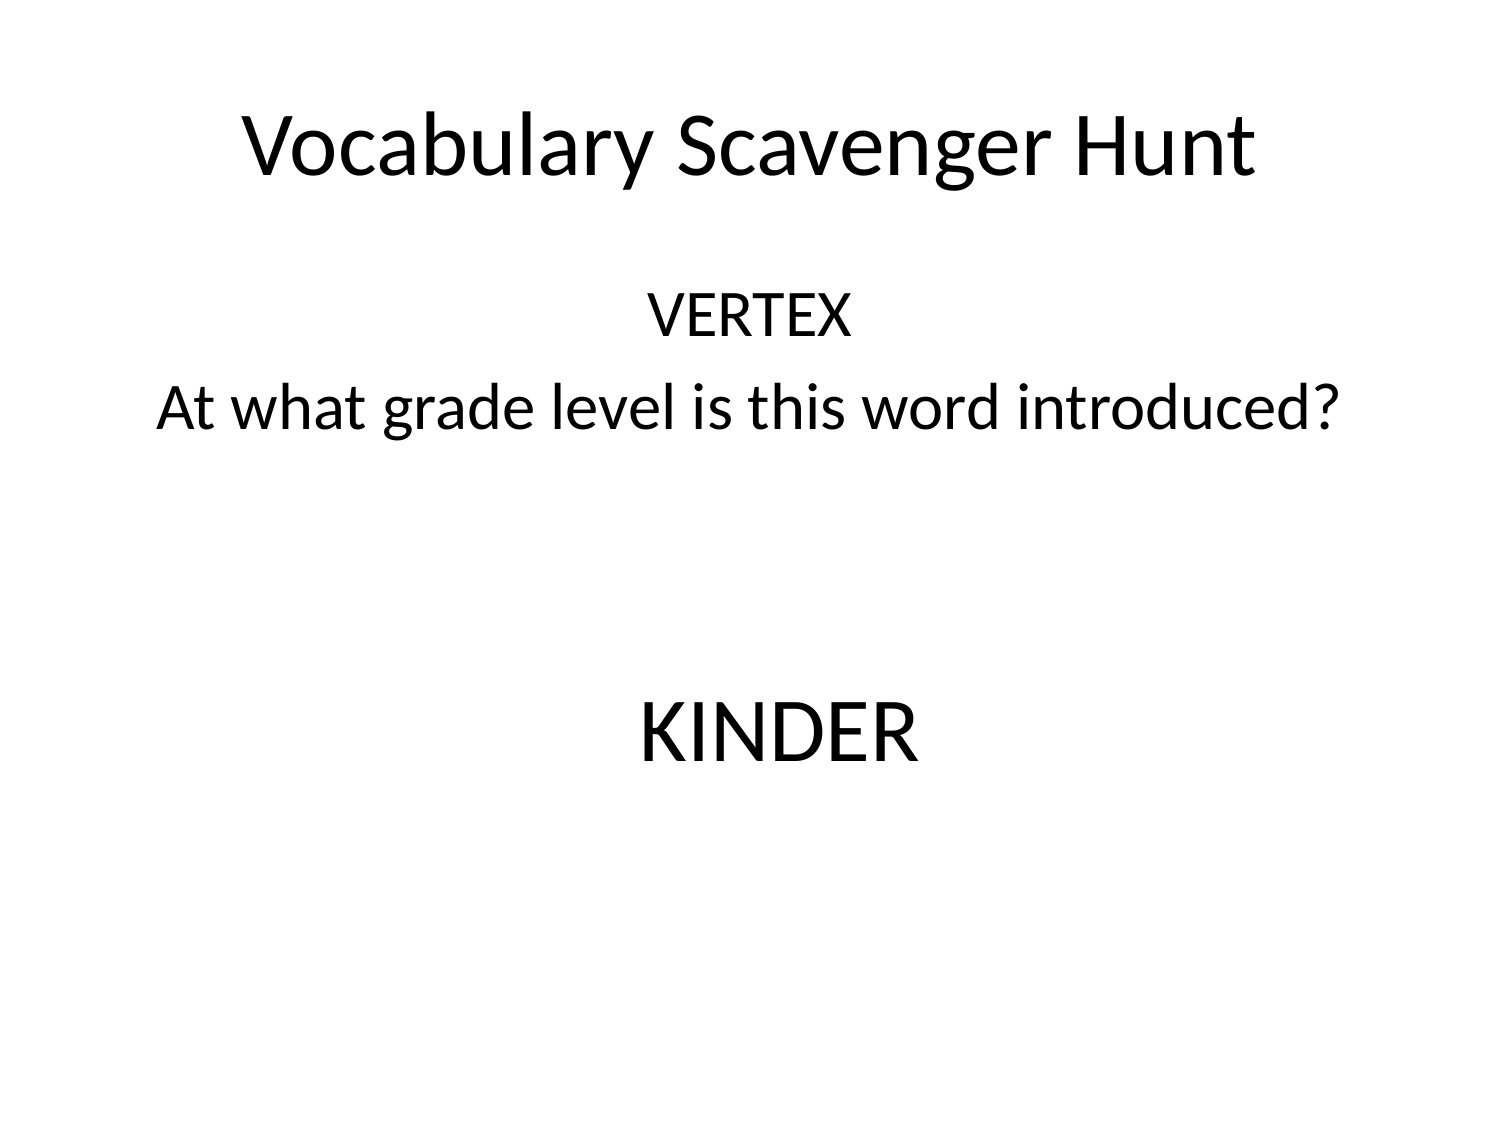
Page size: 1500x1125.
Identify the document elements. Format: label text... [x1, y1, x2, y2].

list VERTEX At what grade level is this word introduced? [75, 262, 1425, 513]
title Vocabulary Scavenger Hunt [75, 45, 1425, 233]
text_box KINDER [625, 662, 936, 788]
